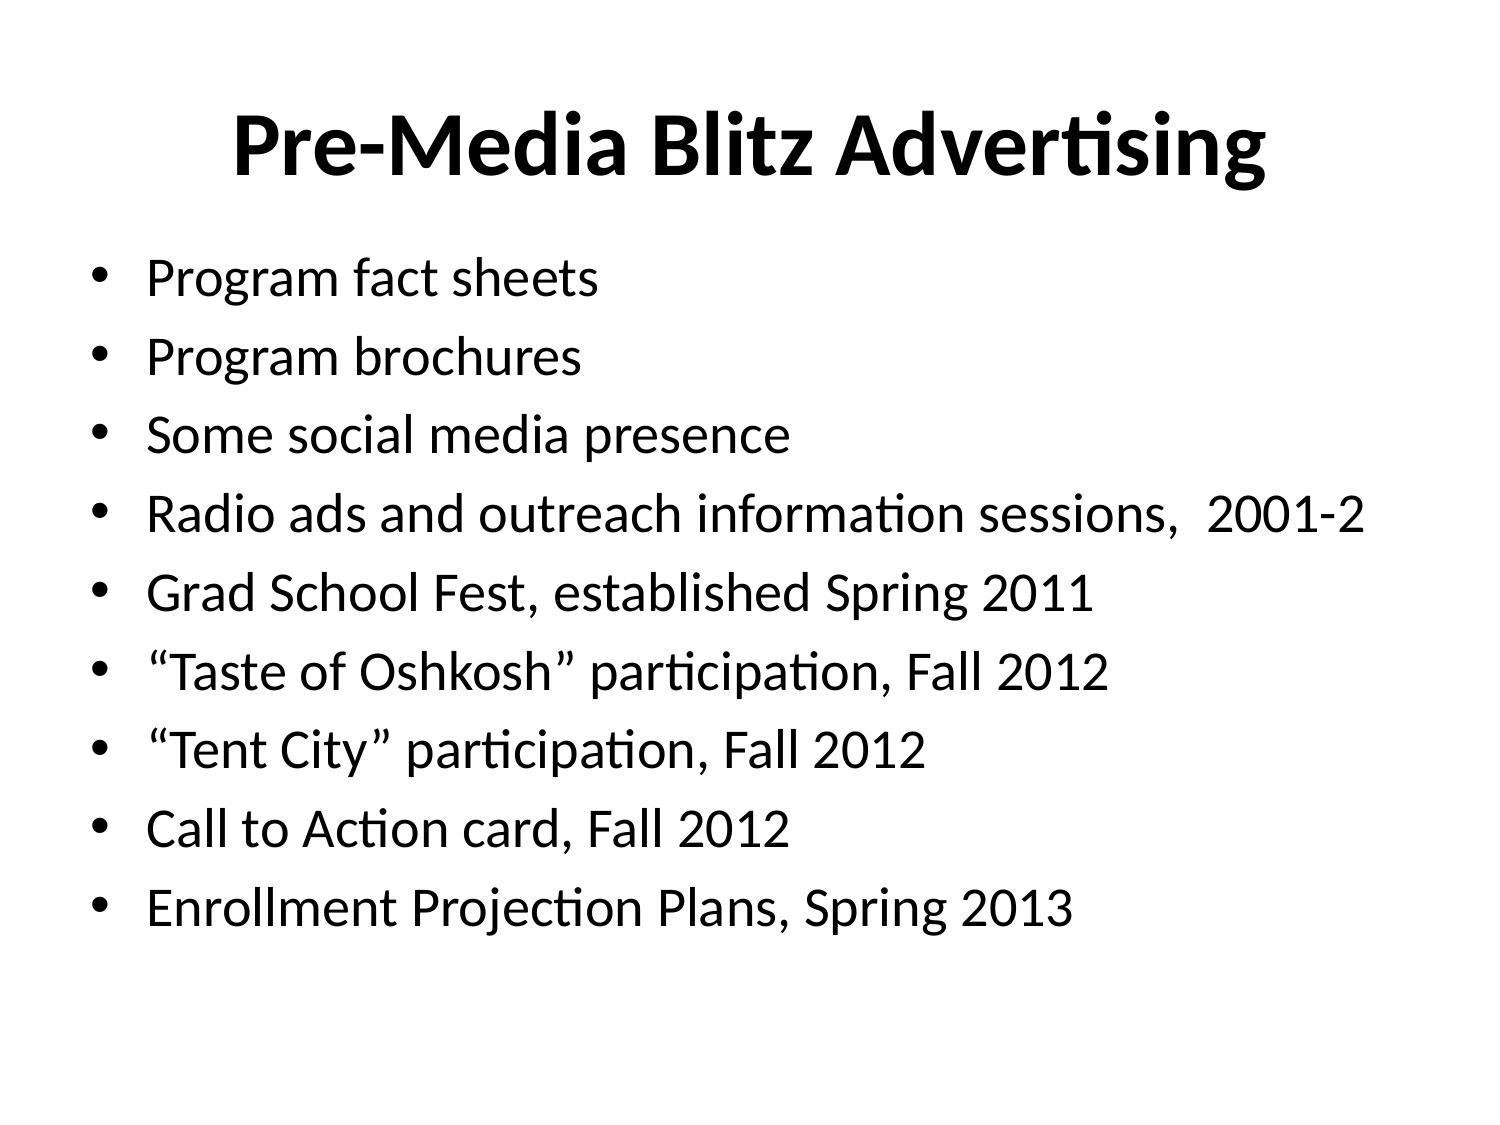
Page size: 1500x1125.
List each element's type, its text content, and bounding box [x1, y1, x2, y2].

title Pre-Media Blitz Advertising [75, 45, 1425, 232]
list Program fact sheets Program brochures Some social media presence Radio ads and outreach information sessions, 2001-2 Grad School Fest, established Spring 2011 “Taste of Oshkosh” participation, Fall 2012 “Tent City” participation, Fall 2012 Call to Action card, Fall 2012 Enrollment Projection Plans, Spring 2013 [75, 232, 1425, 967]
